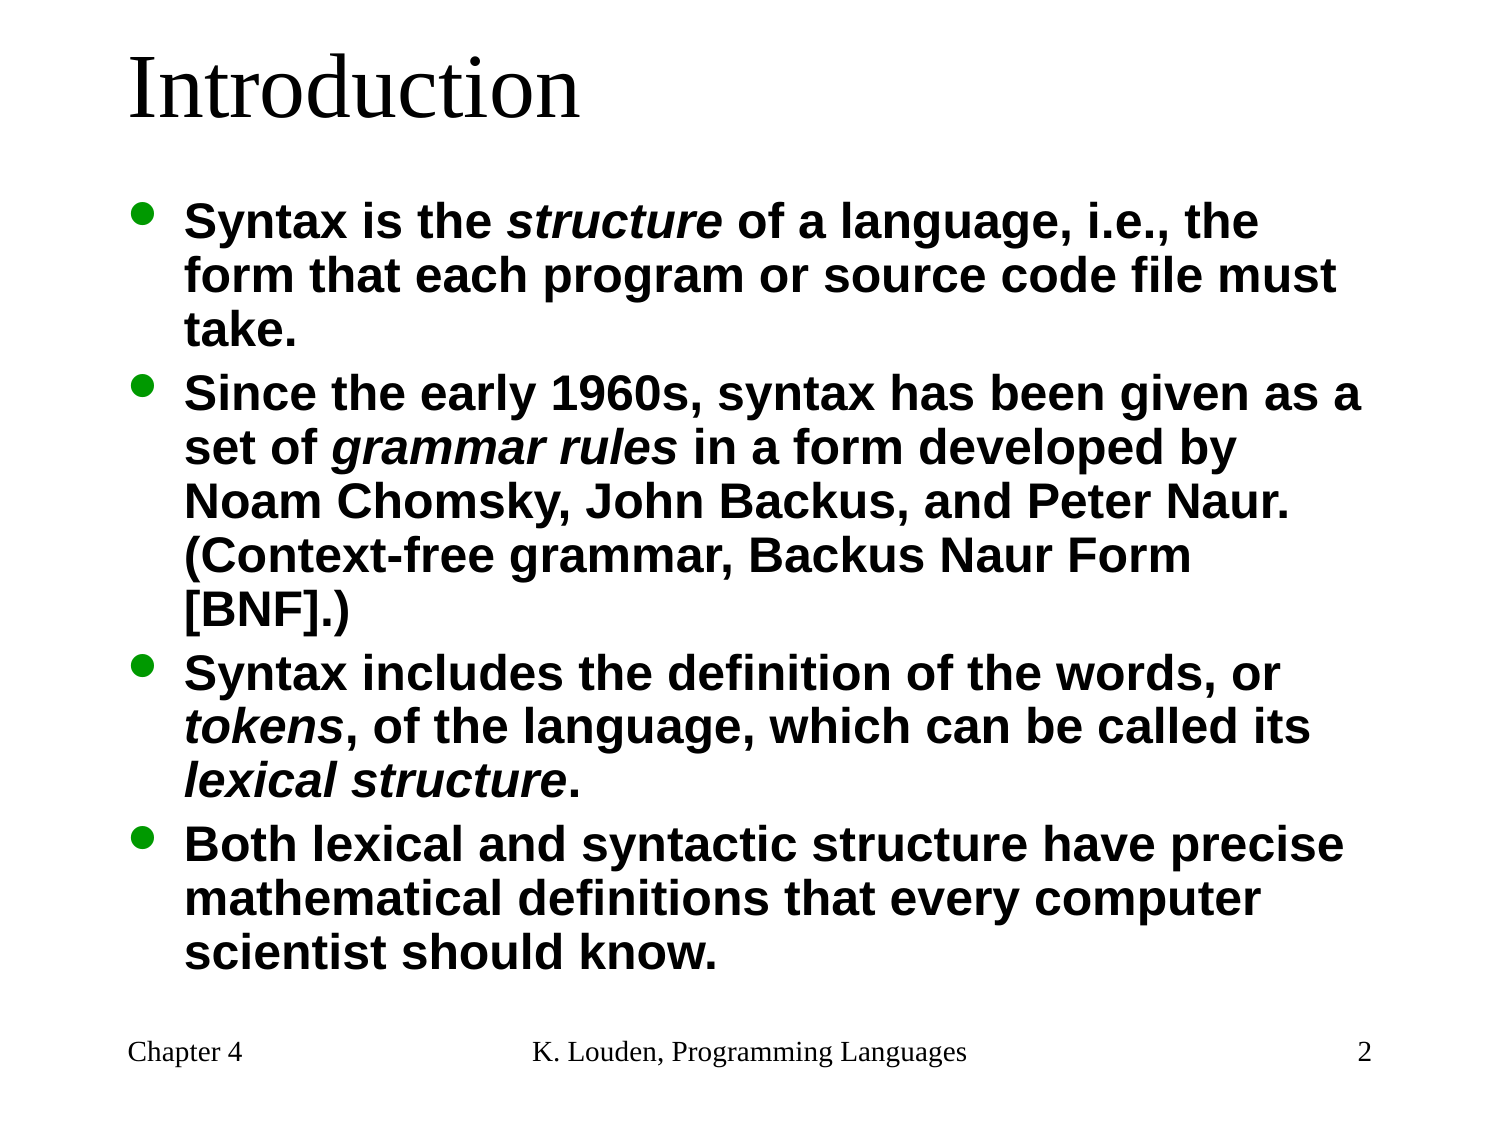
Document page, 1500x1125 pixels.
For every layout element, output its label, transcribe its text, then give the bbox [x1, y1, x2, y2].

slide_number 2 [1074, 1012, 1388, 1088]
list Syntax is the structure of a language, i.e., the form that each program or source code file must take. Since the early 1960s, syntax has been given as a set of grammar rules in a form developed by Noam Chomsky, John Backus, and Peter Naur. (Context-free grammar, Backus Naur Form [BNF].) Syntax includes the definition of the words, or tokens, of the language, which can be called its lexical structure. Both lexical and syntactic structure have precise mathematical definitions that every computer scientist should know. [112, 187, 1388, 976]
slide_number Chapter 4 [112, 1012, 426, 1088]
footer K. Louden, Programming Languages [487, 1012, 1013, 1088]
title Introduction [112, 0, 1388, 176]
